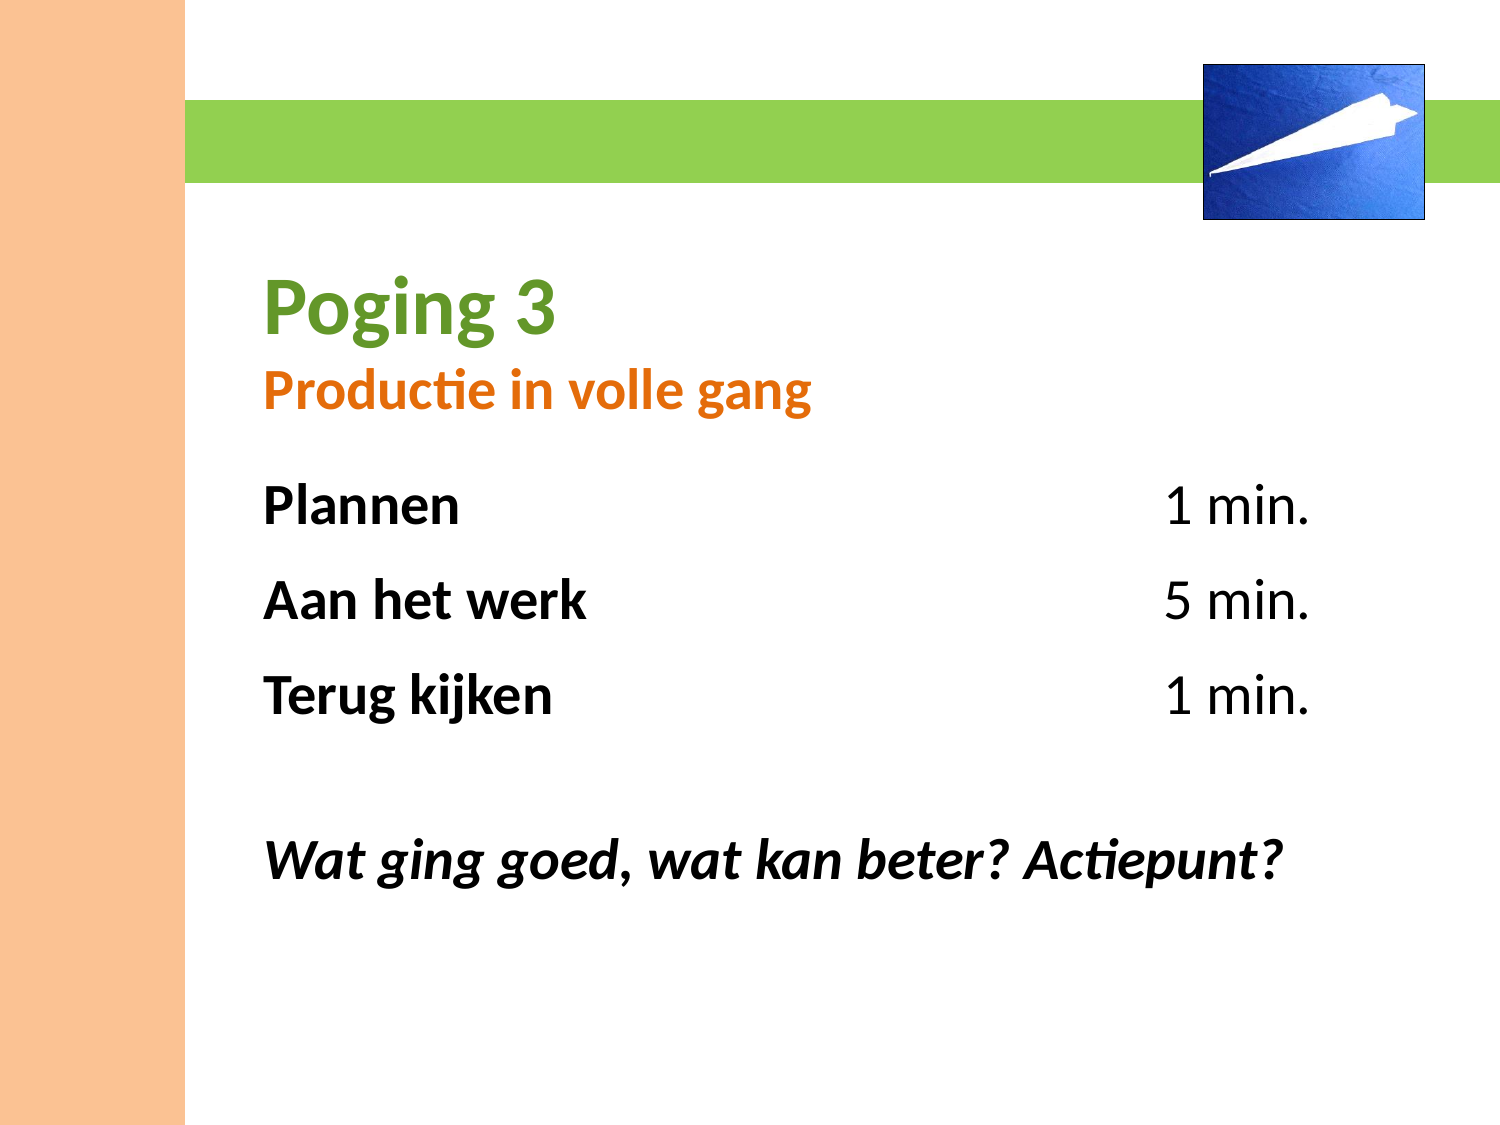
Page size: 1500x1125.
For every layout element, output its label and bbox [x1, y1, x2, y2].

picture [1203, 64, 1425, 220]
text_box [0, 0, 1500, 1125]
